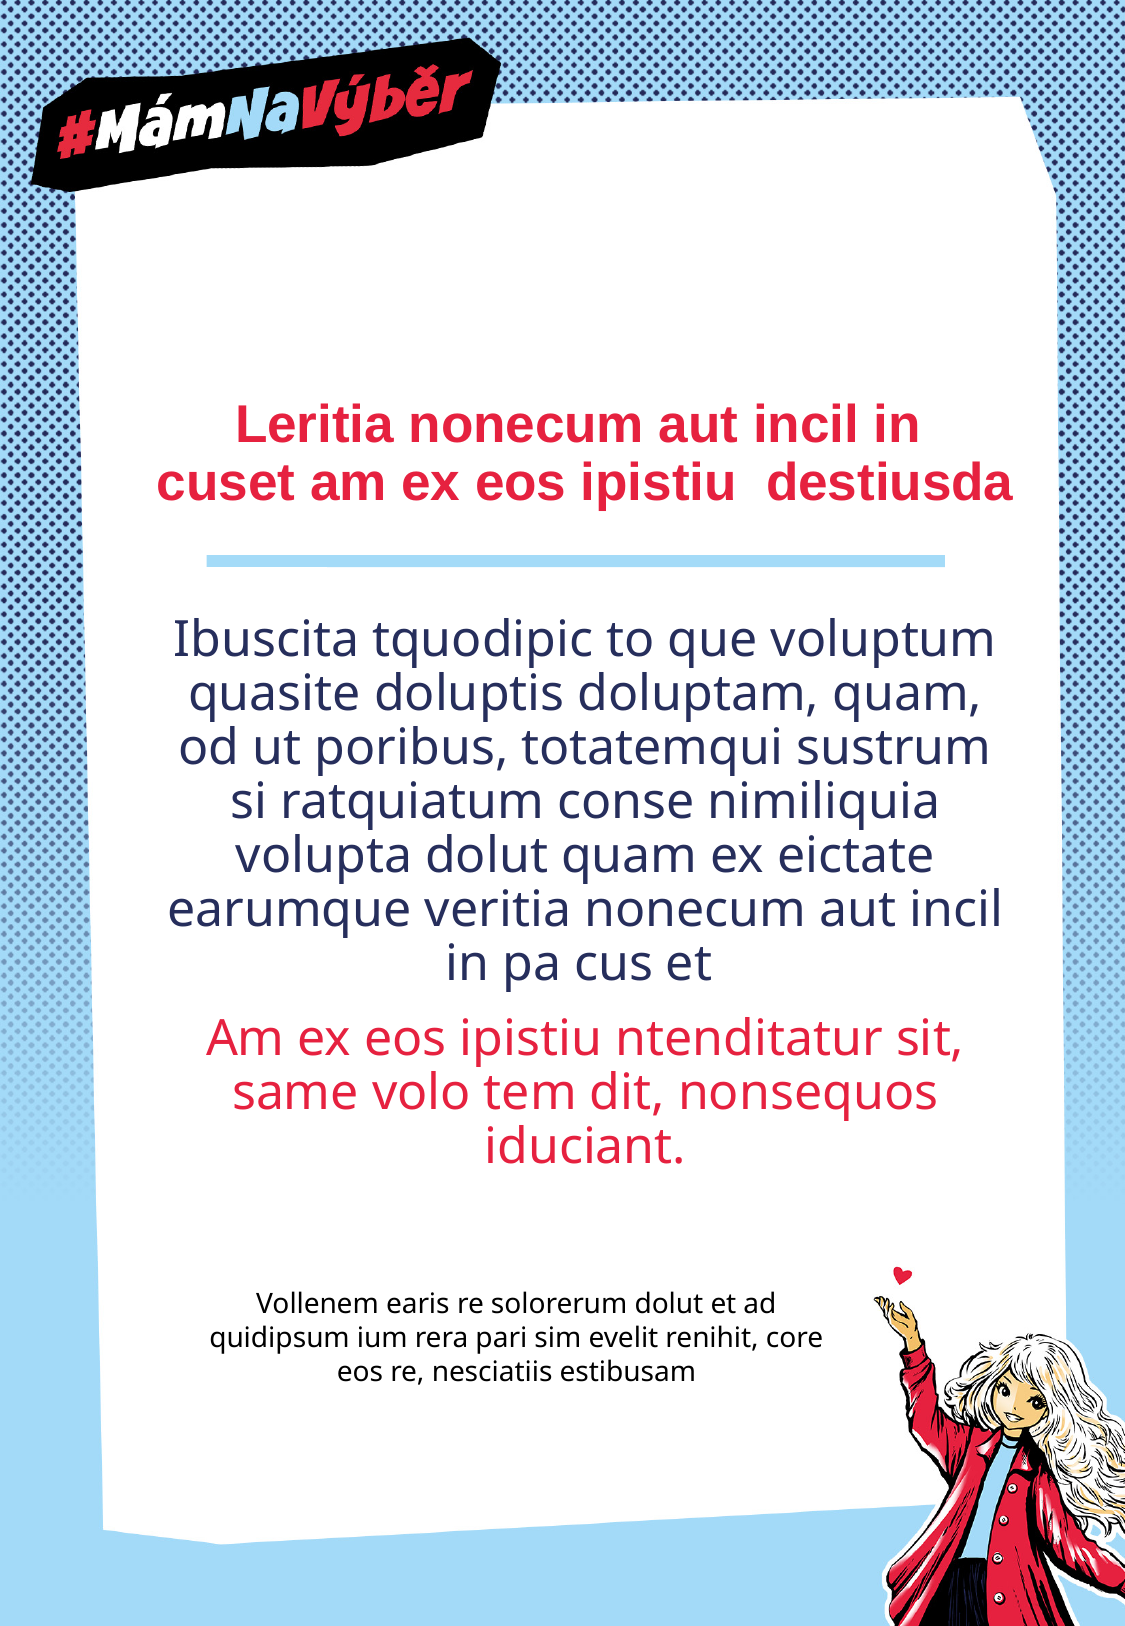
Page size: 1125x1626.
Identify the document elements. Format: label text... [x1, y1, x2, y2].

text_box Vollenem earis re solorerum dolut et ad quidipsum ium rera pari sim evelit renihit, core eos re, nesciatiis estibusam [177, 1278, 857, 1395]
picture [0, 0, 1125, 1626]
title Leritia nonecum aut incil in cuset am ex eos ipistiu destiusda [140, 330, 1031, 519]
subtitle Ibuscita tquodipic to que voluptum quasite doluptis doluptam, quam, od ut poribus, totatemqui sustrum si ratquiatum conse nimiliquia volupta dolut quam ex eictate earumque veritia nonecum aut incil in pa cus et Am ex eos ipistiu ntenditatur sit, same volo tem dit, nonsequos iduciant. [140, 605, 1031, 1241]
